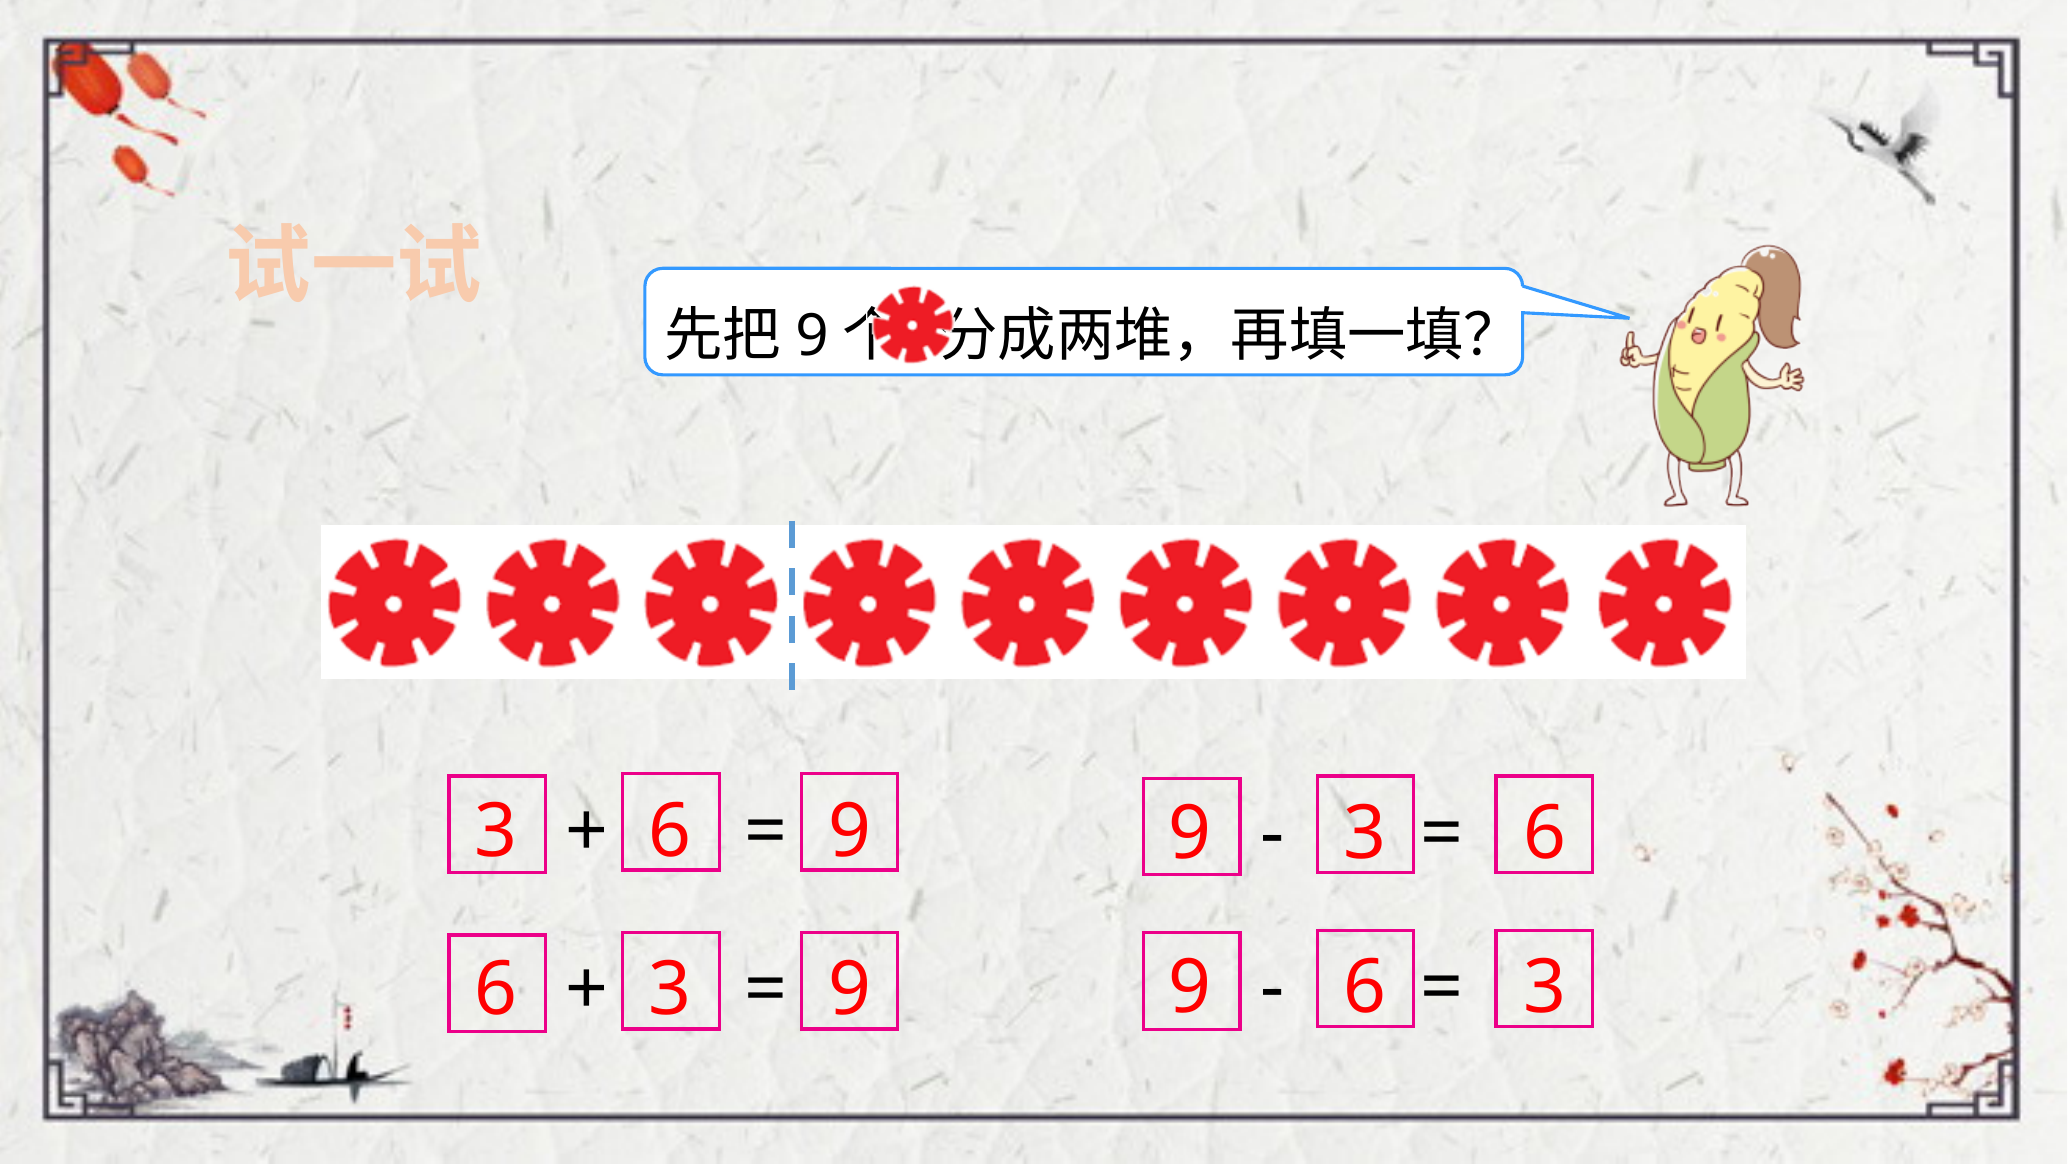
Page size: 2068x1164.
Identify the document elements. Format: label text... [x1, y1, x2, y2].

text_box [448, 773, 914, 880]
picture [0, 0, 2068, 1164]
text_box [448, 932, 914, 1039]
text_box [1143, 775, 1608, 883]
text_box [1143, 930, 1608, 1037]
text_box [644, 241, 1821, 515]
text_box 试一试 [210, 202, 498, 320]
